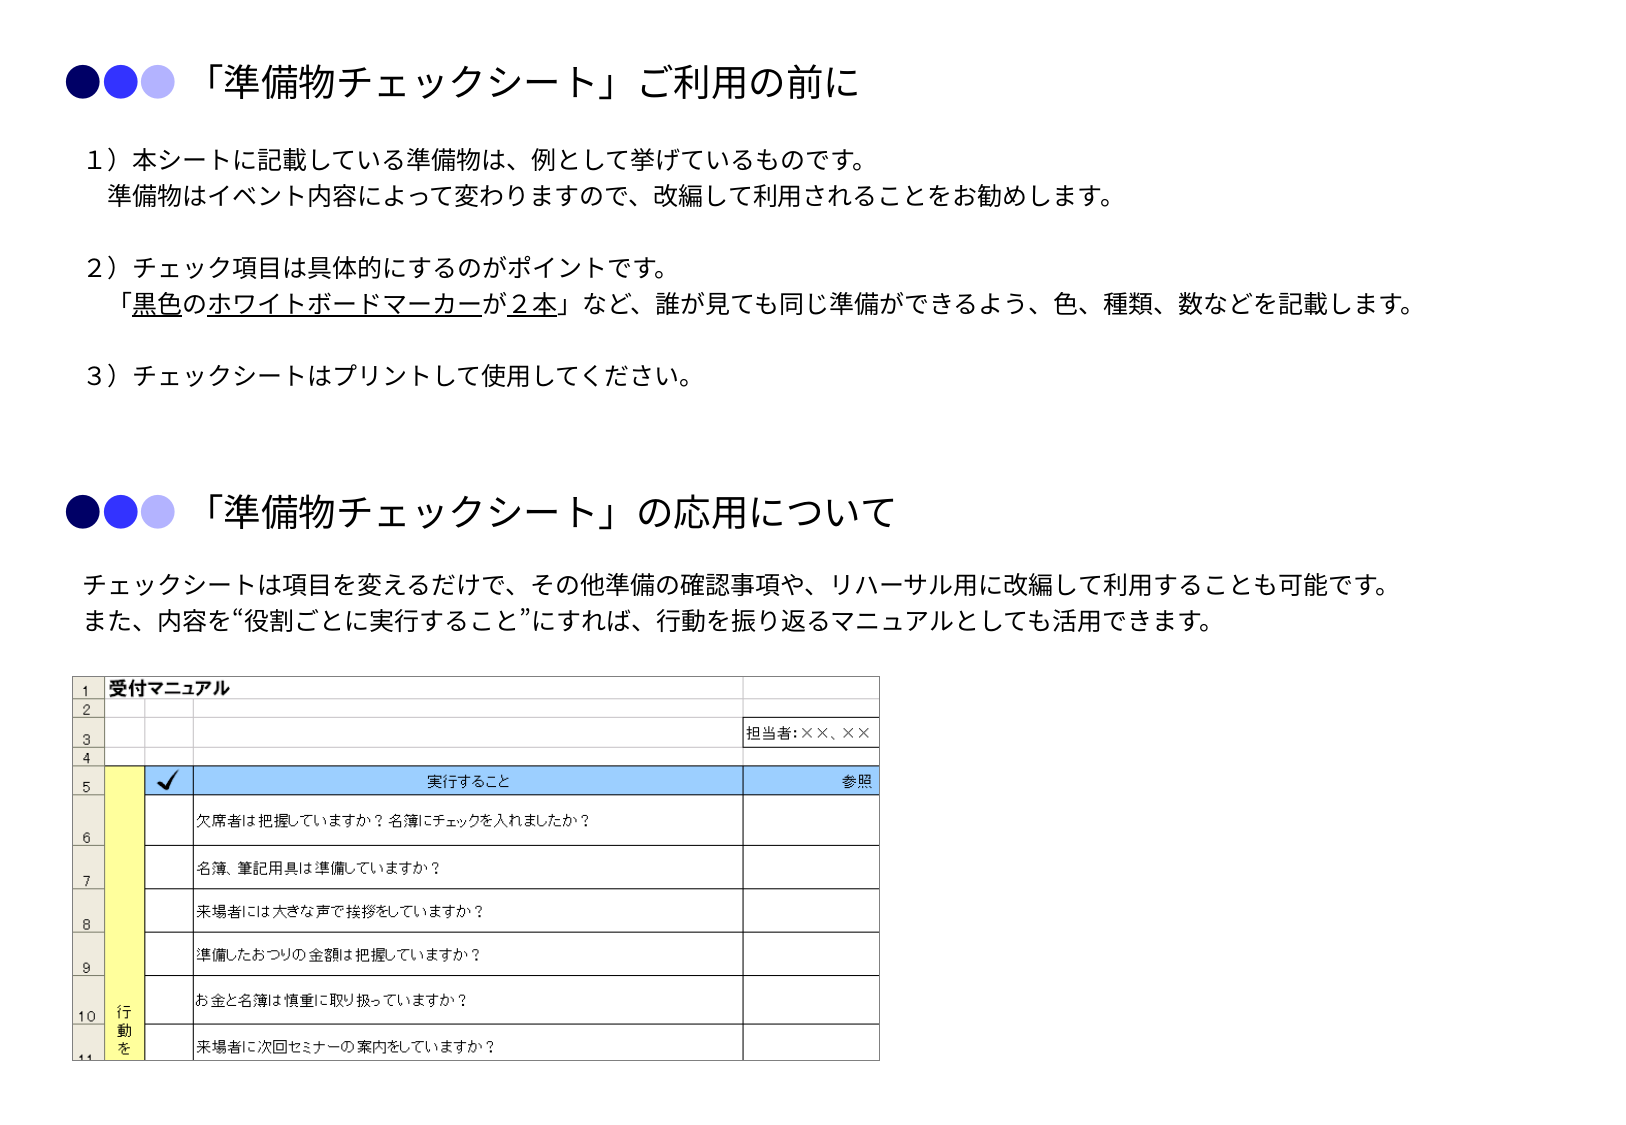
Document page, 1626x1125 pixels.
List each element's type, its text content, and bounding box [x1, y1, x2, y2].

text_box チェックシートは項目を変えるだけで、その他準備の確認事項や、リハーサル用に改編して利用することも可能です。 また、内容を“役割ごとに実行すること”にすれば、行動を振り返るマニュアルとしても活用できます。 [67, 556, 1417, 643]
picture [72, 677, 880, 1061]
text_box ●●●「準備物チェックシート」ご利用の前に [49, 51, 876, 112]
text_box ●●●「準備物チェックシート」の応用について [50, 481, 1170, 542]
text_box １）本シートに記載している準備物は、例として挙げているものです。 準備物はイベント内容によって変わりますので、改編して利用されることをお勧めします。 ２）チェック項目は具体的にするのがポイントです。 「黒色のホワイトボードマーカーが２本」など、誰が見ても同じ準備ができるよう、色、種類、数などを記載します。 ３）チェックシートはプリントして使用してください。 [67, 131, 1442, 398]
